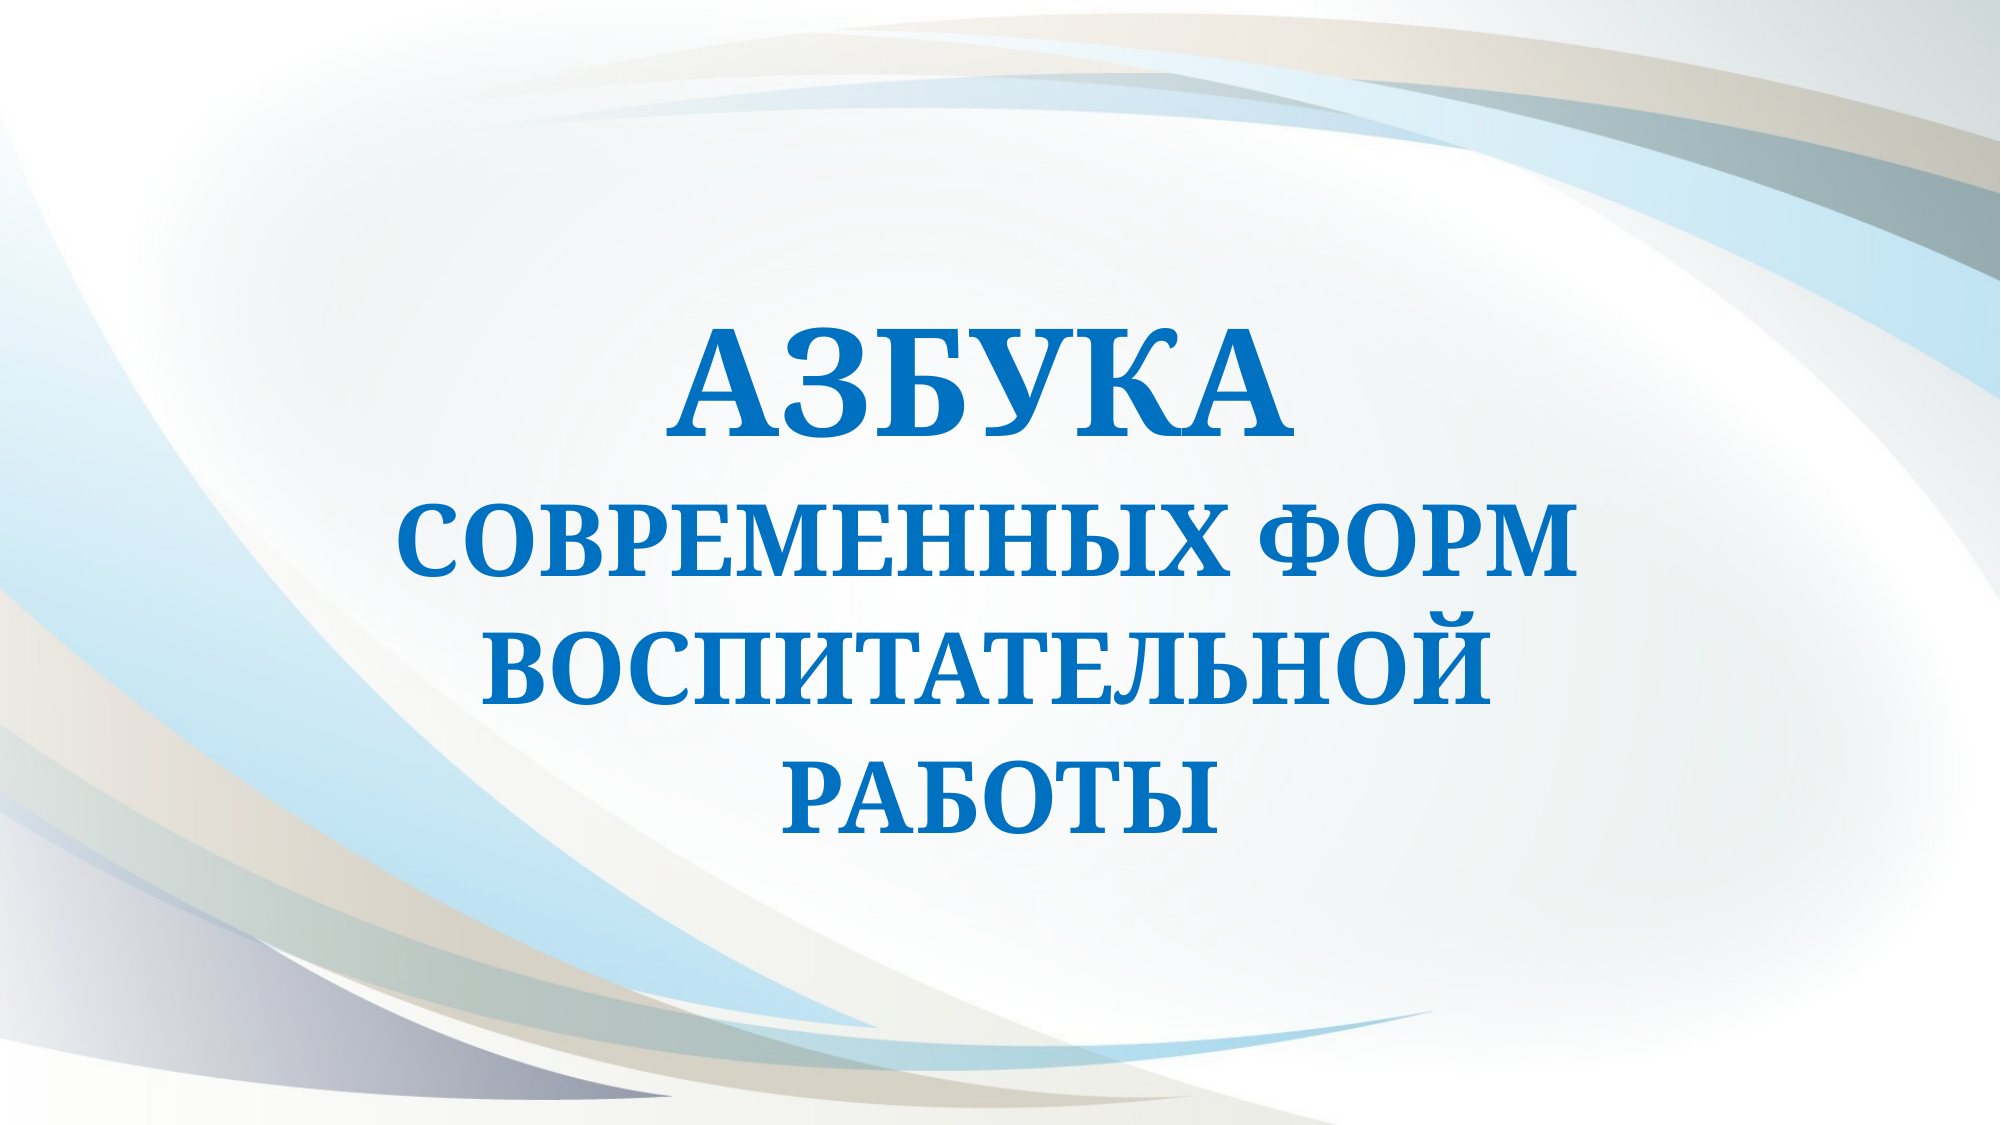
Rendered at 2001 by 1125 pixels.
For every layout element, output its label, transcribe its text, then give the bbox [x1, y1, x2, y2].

list АЗБУКА СОВРЕМЕННЫХ ФОРМ ВОСПИТАТЕЛЬНОЙ РАБОТЫ [137, 299, 1863, 1014]
